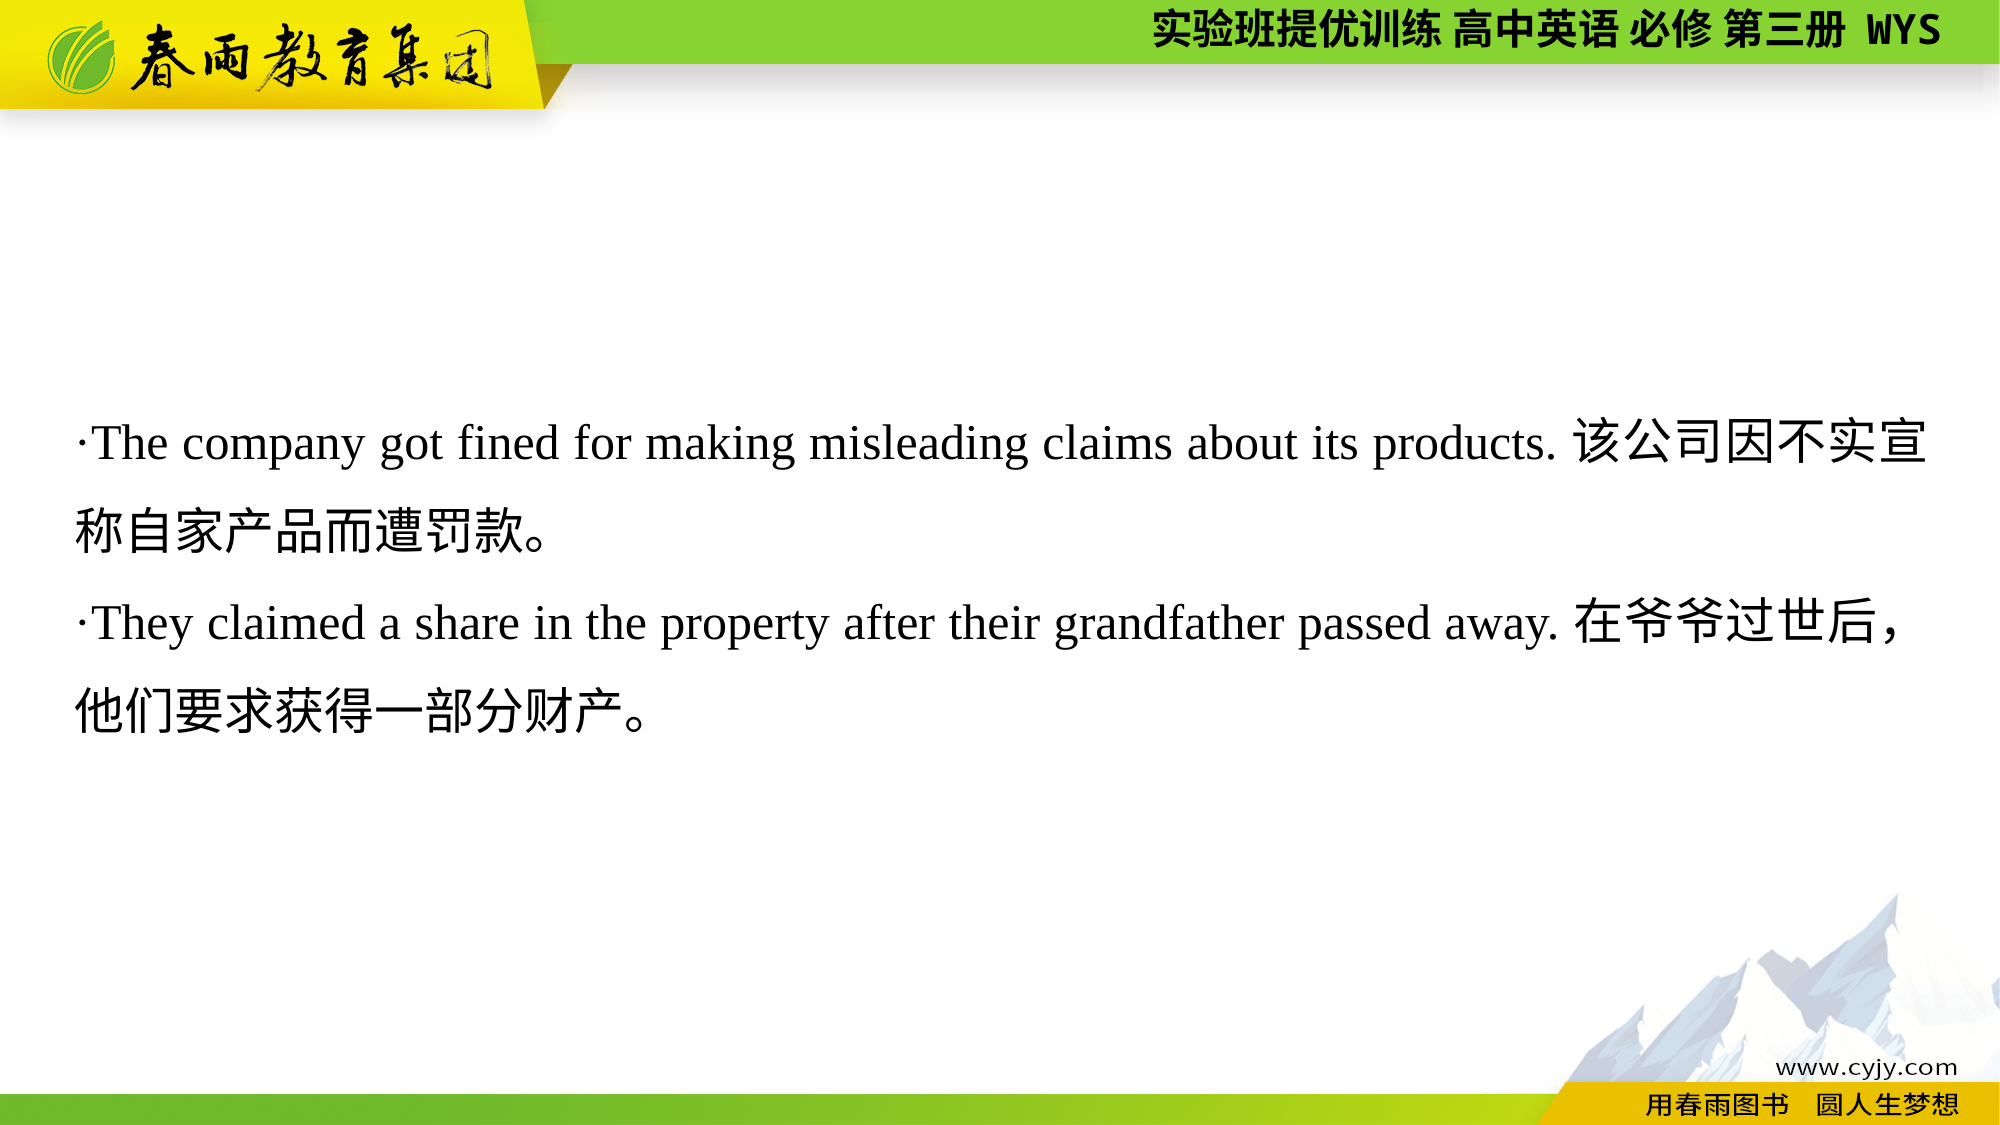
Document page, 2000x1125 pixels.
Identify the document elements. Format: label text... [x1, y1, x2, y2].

list ·The company got fined for making misleading claims about its products.该公司因不实宣称自家产品而遭罚款。 ·They claimed a share in the property after their grandfather passed away.在爷爷过世后，他们要求获得一部分财产。 [59, 372, 1944, 740]
picture [0, 0, 2000, 1125]
